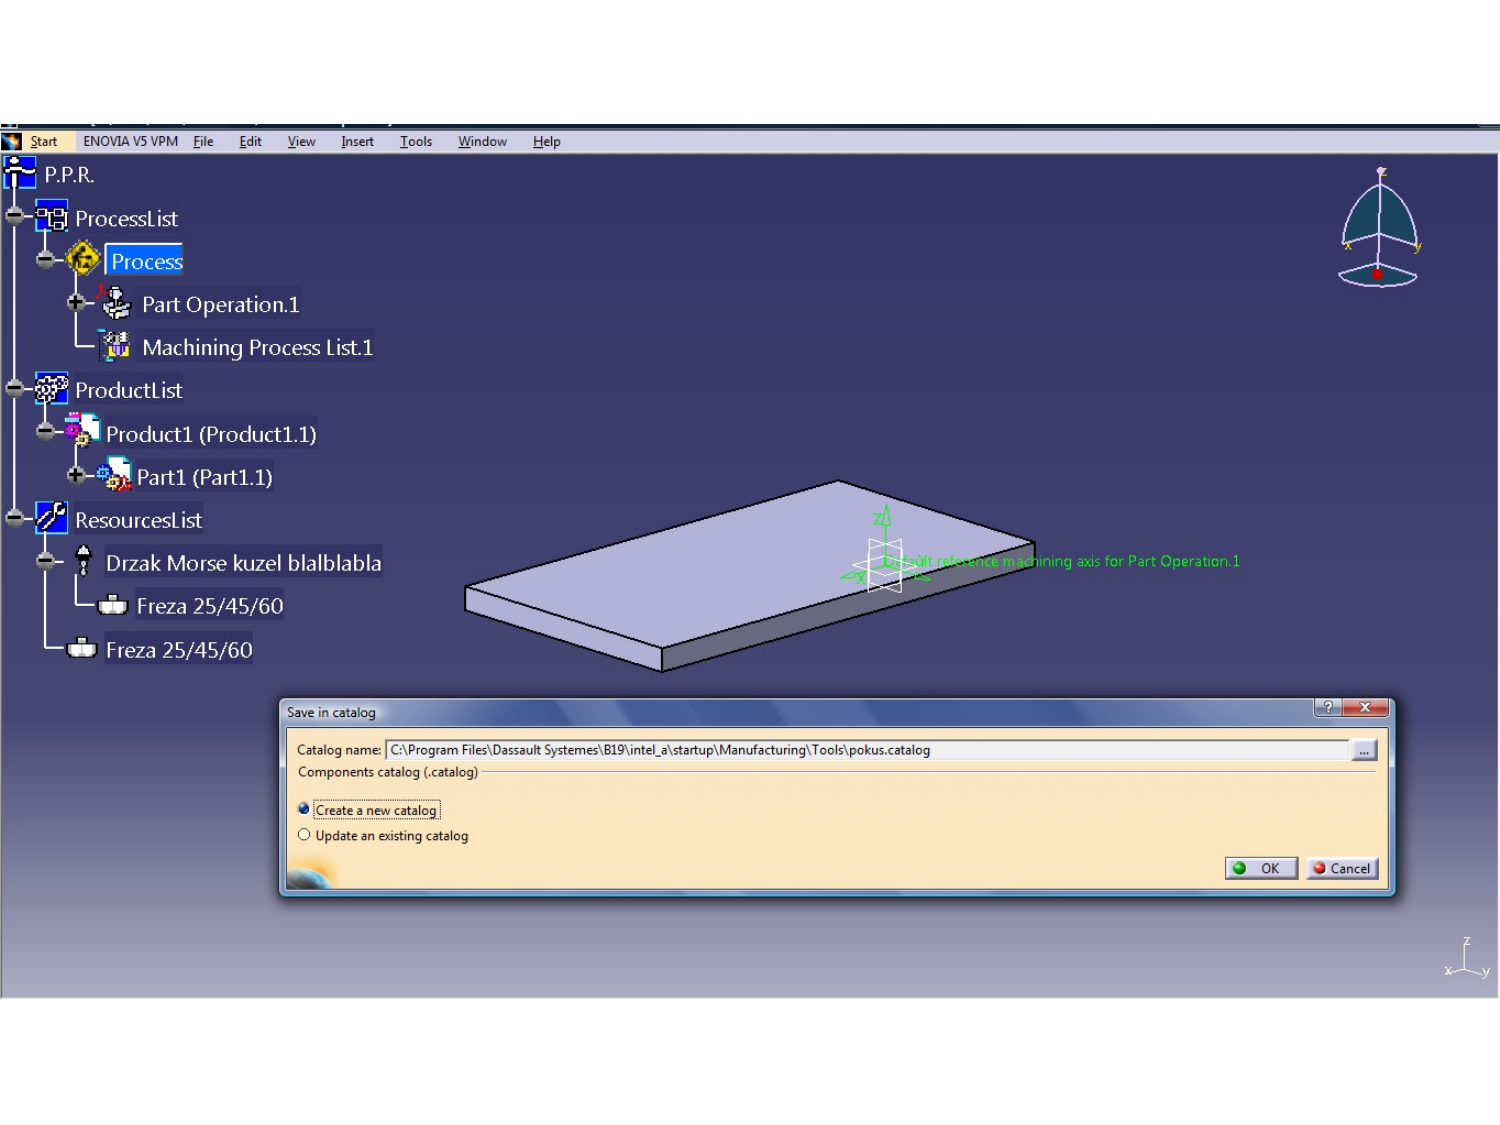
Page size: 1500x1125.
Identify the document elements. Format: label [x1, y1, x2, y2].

picture [0, 123, 1500, 1001]
